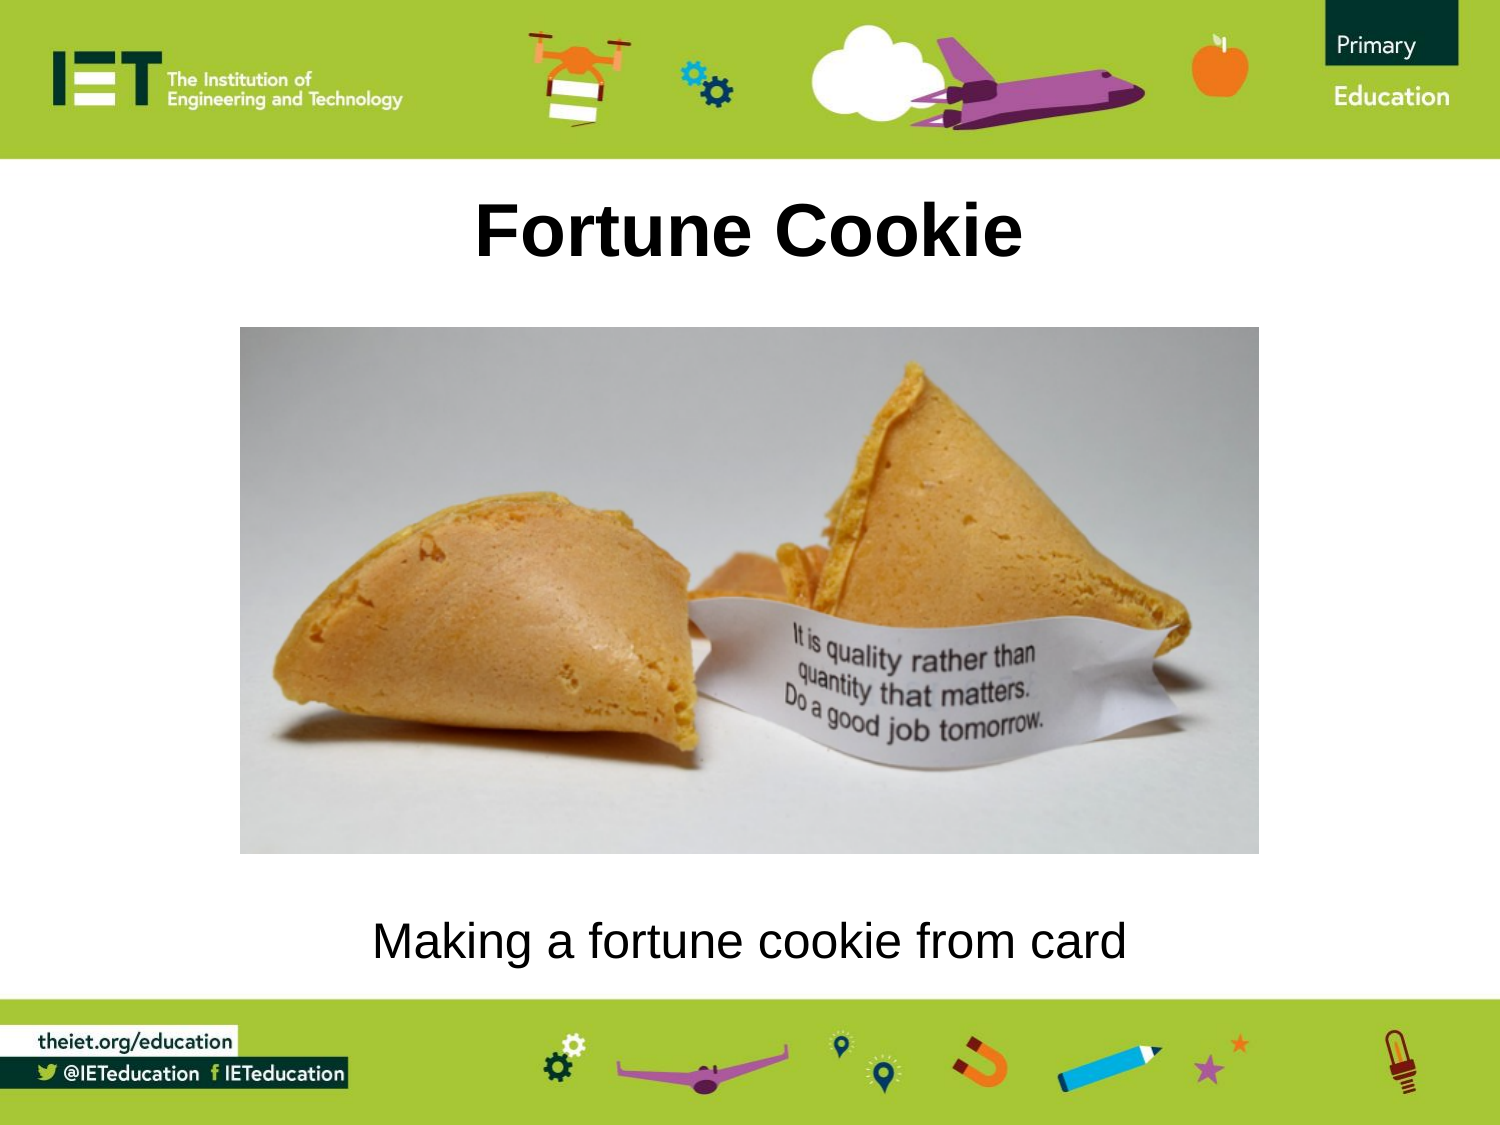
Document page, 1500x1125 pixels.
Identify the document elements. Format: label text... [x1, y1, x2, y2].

text_box Fortune Cookie [165, 174, 1335, 279]
picture [0, 0, 1500, 1125]
text_box Making a fortune cookie from card [212, 900, 1287, 976]
